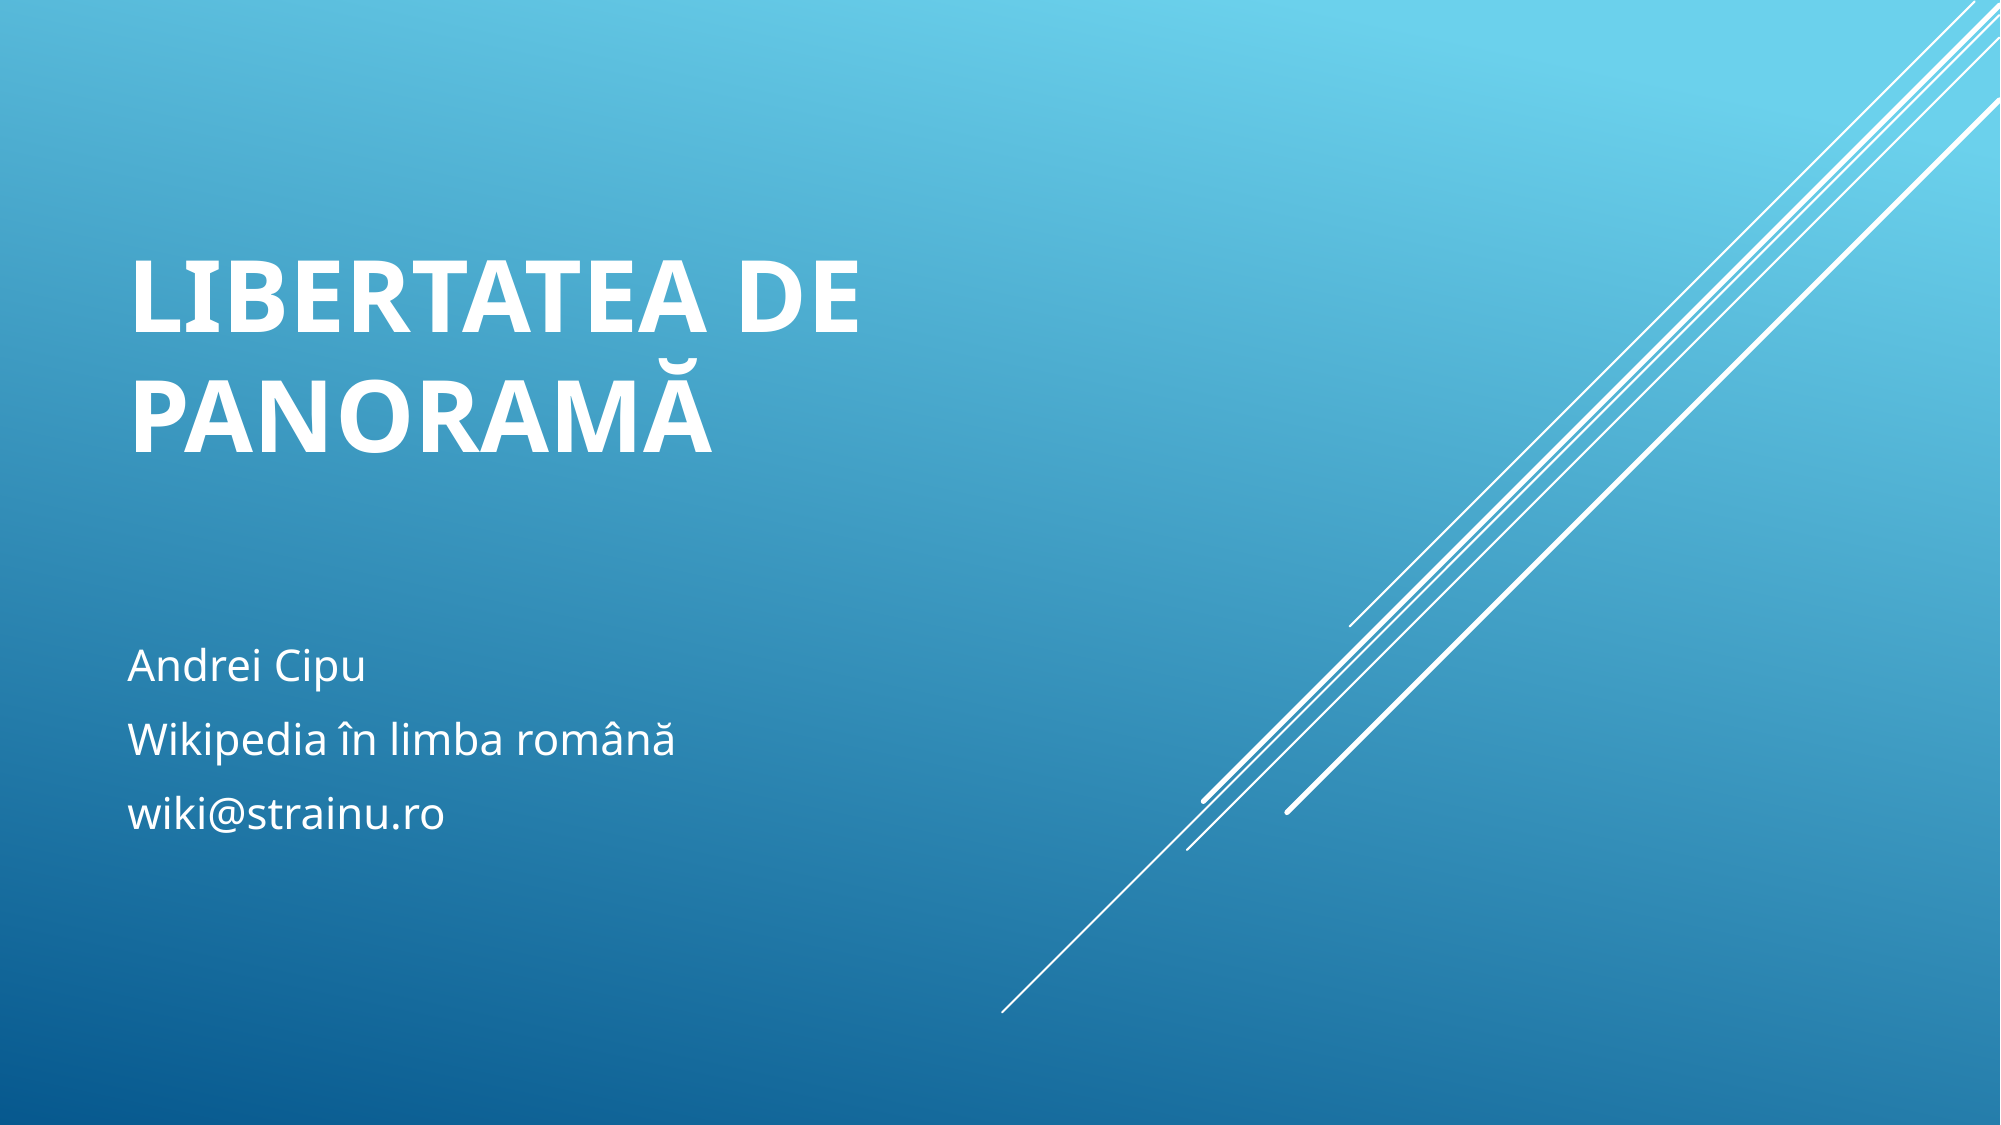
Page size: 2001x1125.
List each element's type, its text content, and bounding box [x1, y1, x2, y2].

subtitle Andrei Cipu Wikipedia în limba română wiki@strainu.ro [112, 630, 1163, 950]
title LibertateA de panoramă [112, 112, 1450, 600]
